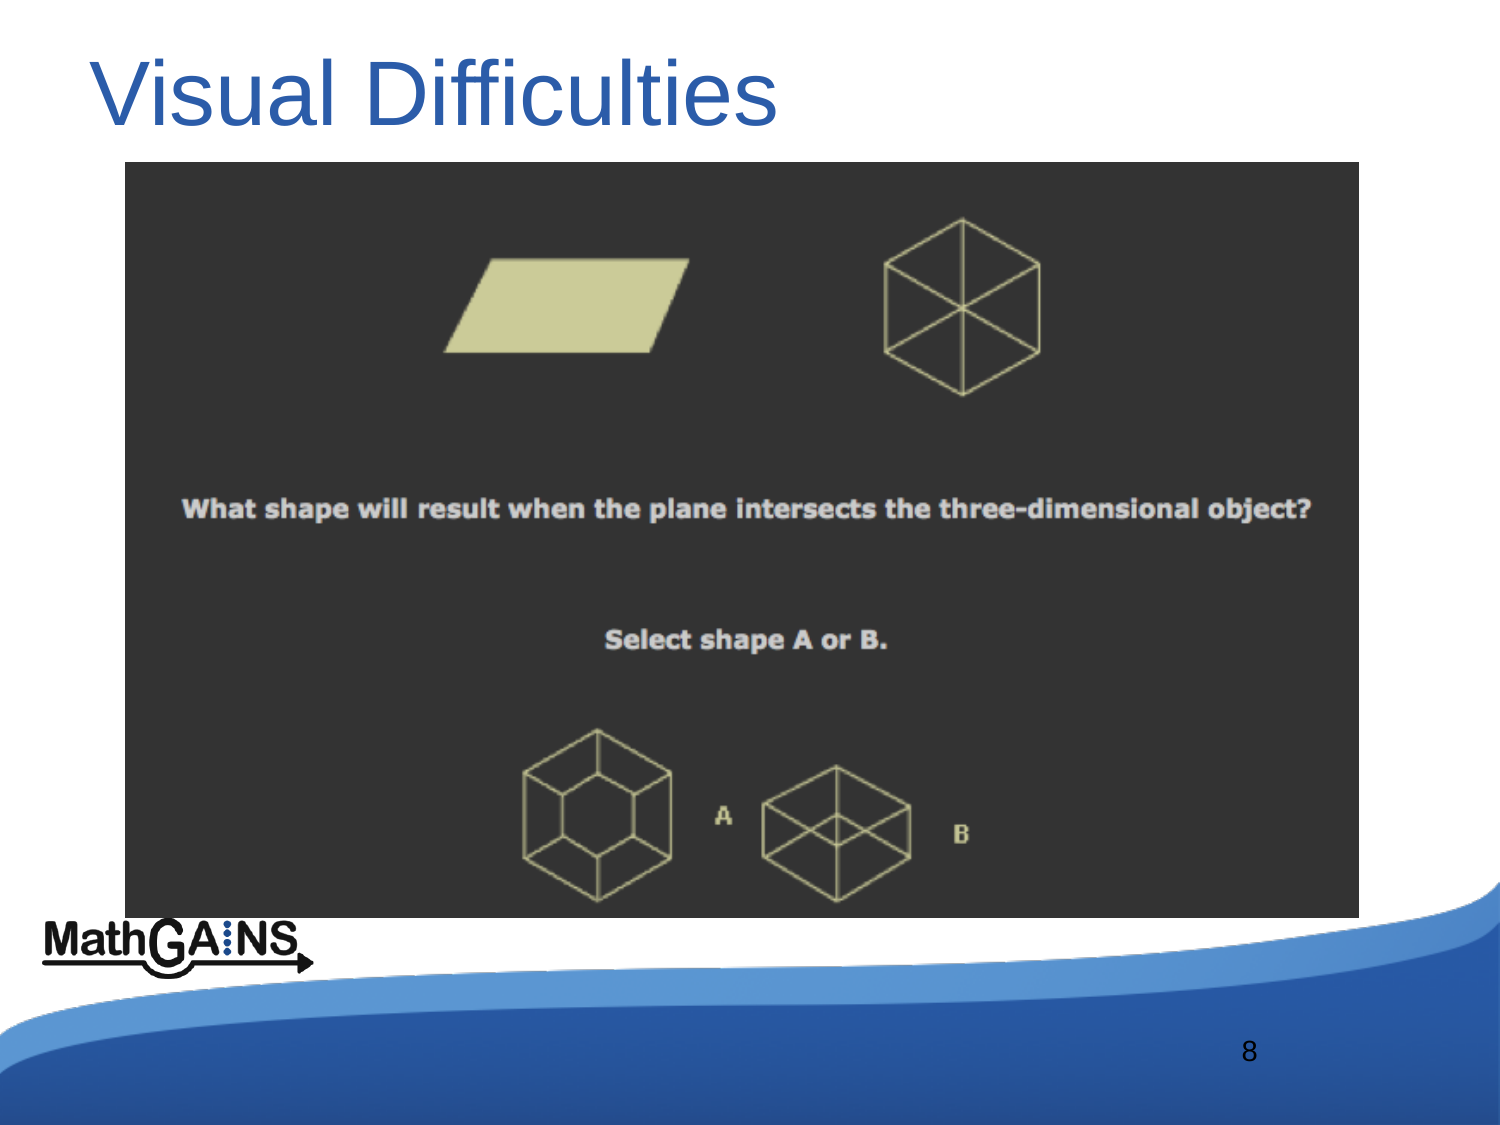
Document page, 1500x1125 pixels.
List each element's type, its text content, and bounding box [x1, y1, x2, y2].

picture [0, 162, 1500, 1125]
slide_number 8 [1223, 1023, 1277, 1075]
title Visual Difficulties [75, 14, 1425, 163]
